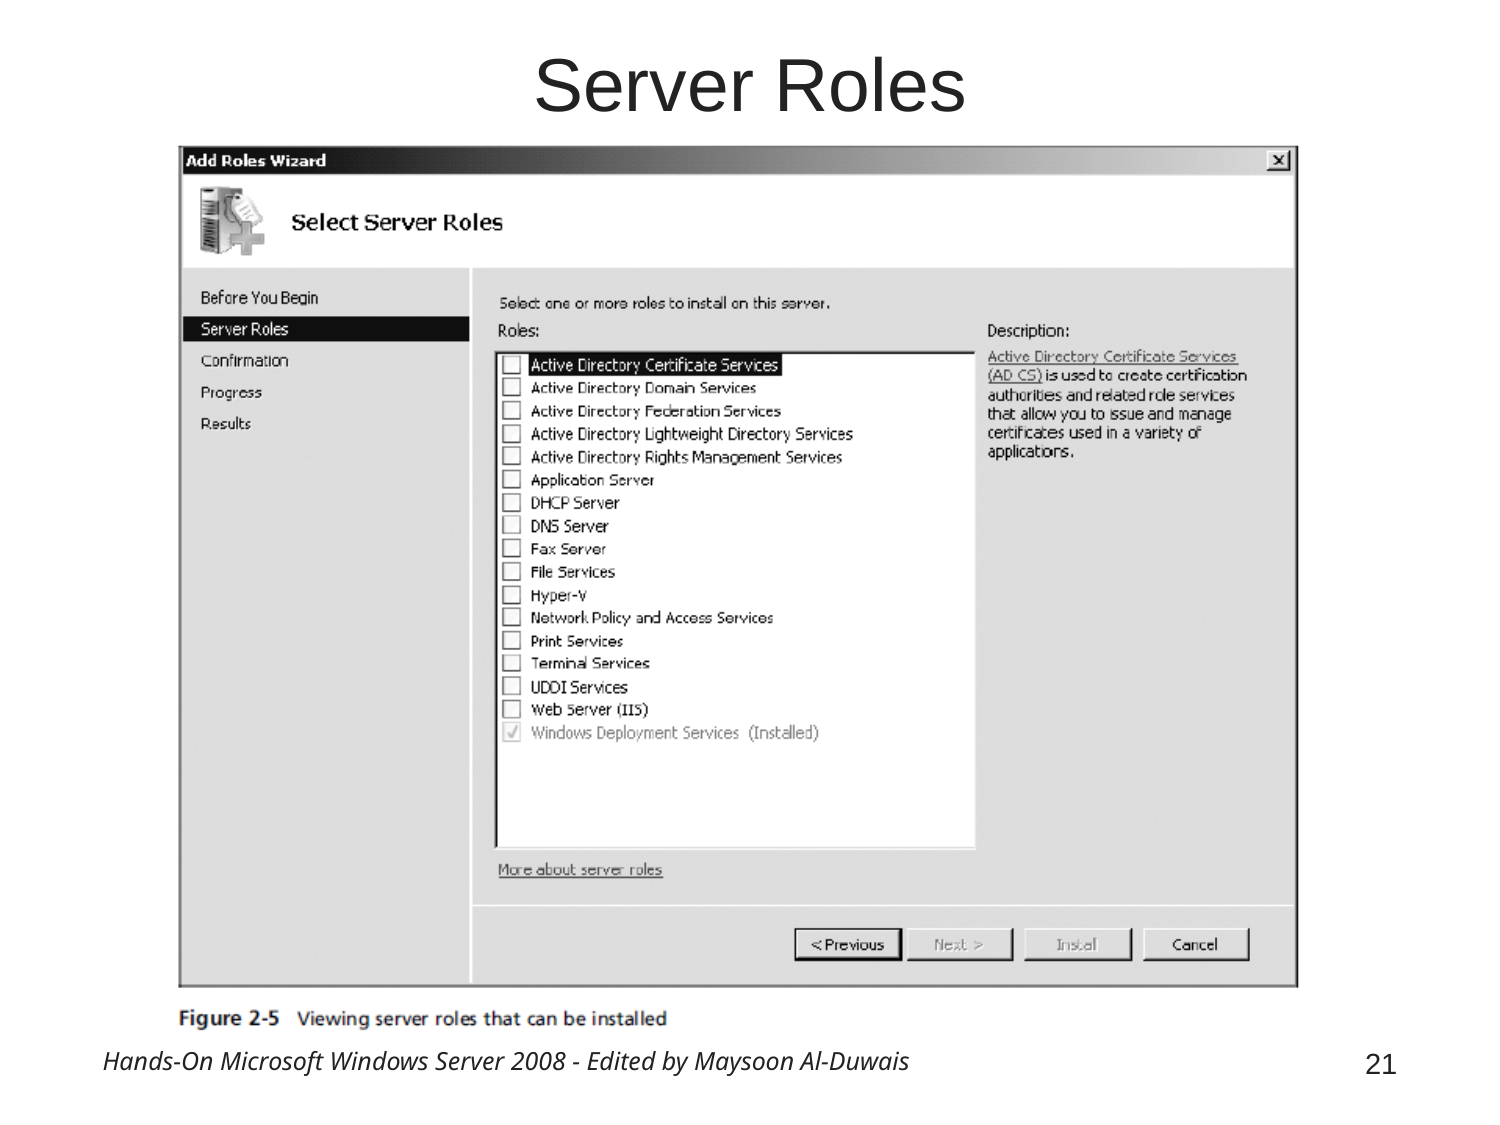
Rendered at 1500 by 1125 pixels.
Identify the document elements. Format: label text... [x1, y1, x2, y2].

title Server Roles [87, 0, 1413, 176]
picture [174, 143, 1301, 1038]
footer Hands-On Microsoft Windows Server 2008 - Edited by Maysoon Al-Duwais [87, 1037, 1074, 1101]
slide_number 21 [1074, 1037, 1413, 1101]
